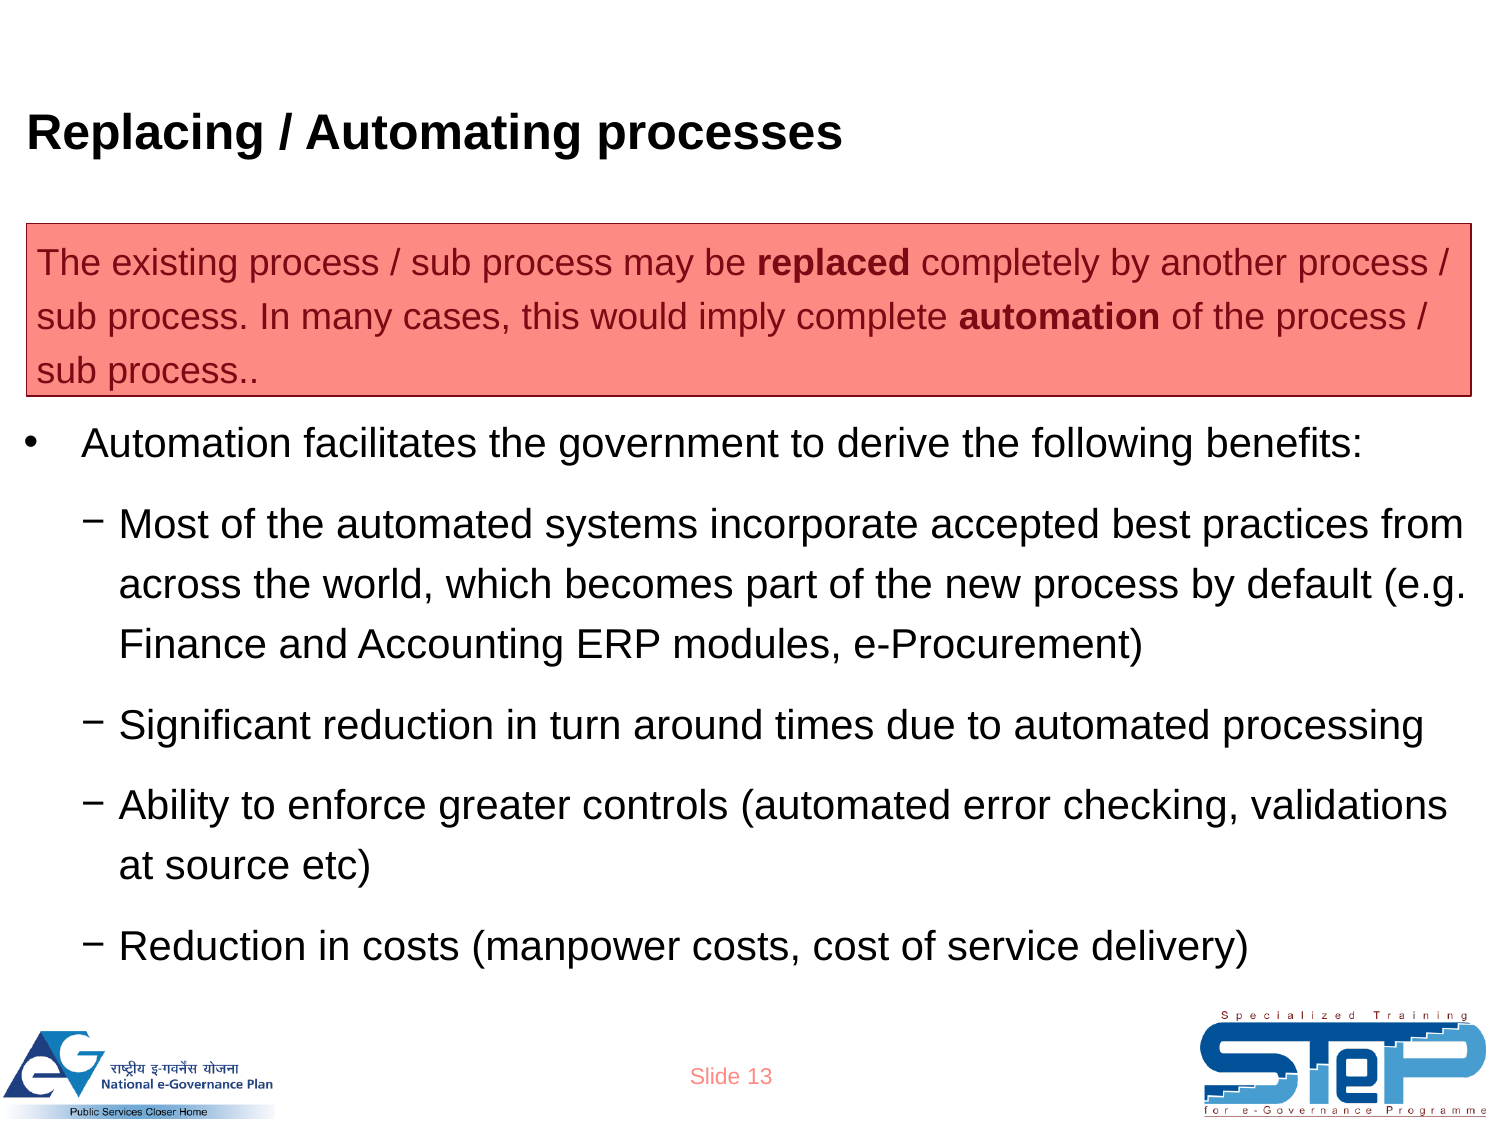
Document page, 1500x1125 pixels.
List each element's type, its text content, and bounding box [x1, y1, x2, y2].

picture [1200, 1011, 1486, 1117]
list Automation facilitates the government to derive the following benefits: Most of the automated systems incorporate accepted best practices from across the world, which becomes part of the new process by default (e.g. Finance and Accounting ERP modules, e-Procurement) Significant reduction in turn around times due to automated processing Ability to enforce greater controls (automated error checking, validations at source etc) Reduction in costs (manpower costs, cost of service delivery) [23, 405, 1472, 988]
title Replacing / Automating processes [26, 99, 1472, 224]
text_box The existing process / sub process may be replaced completely by another process / sub process. In many cases, this would imply complete automation of the process / sub process.. [26, 223, 1471, 397]
picture [2, 1031, 275, 1119]
